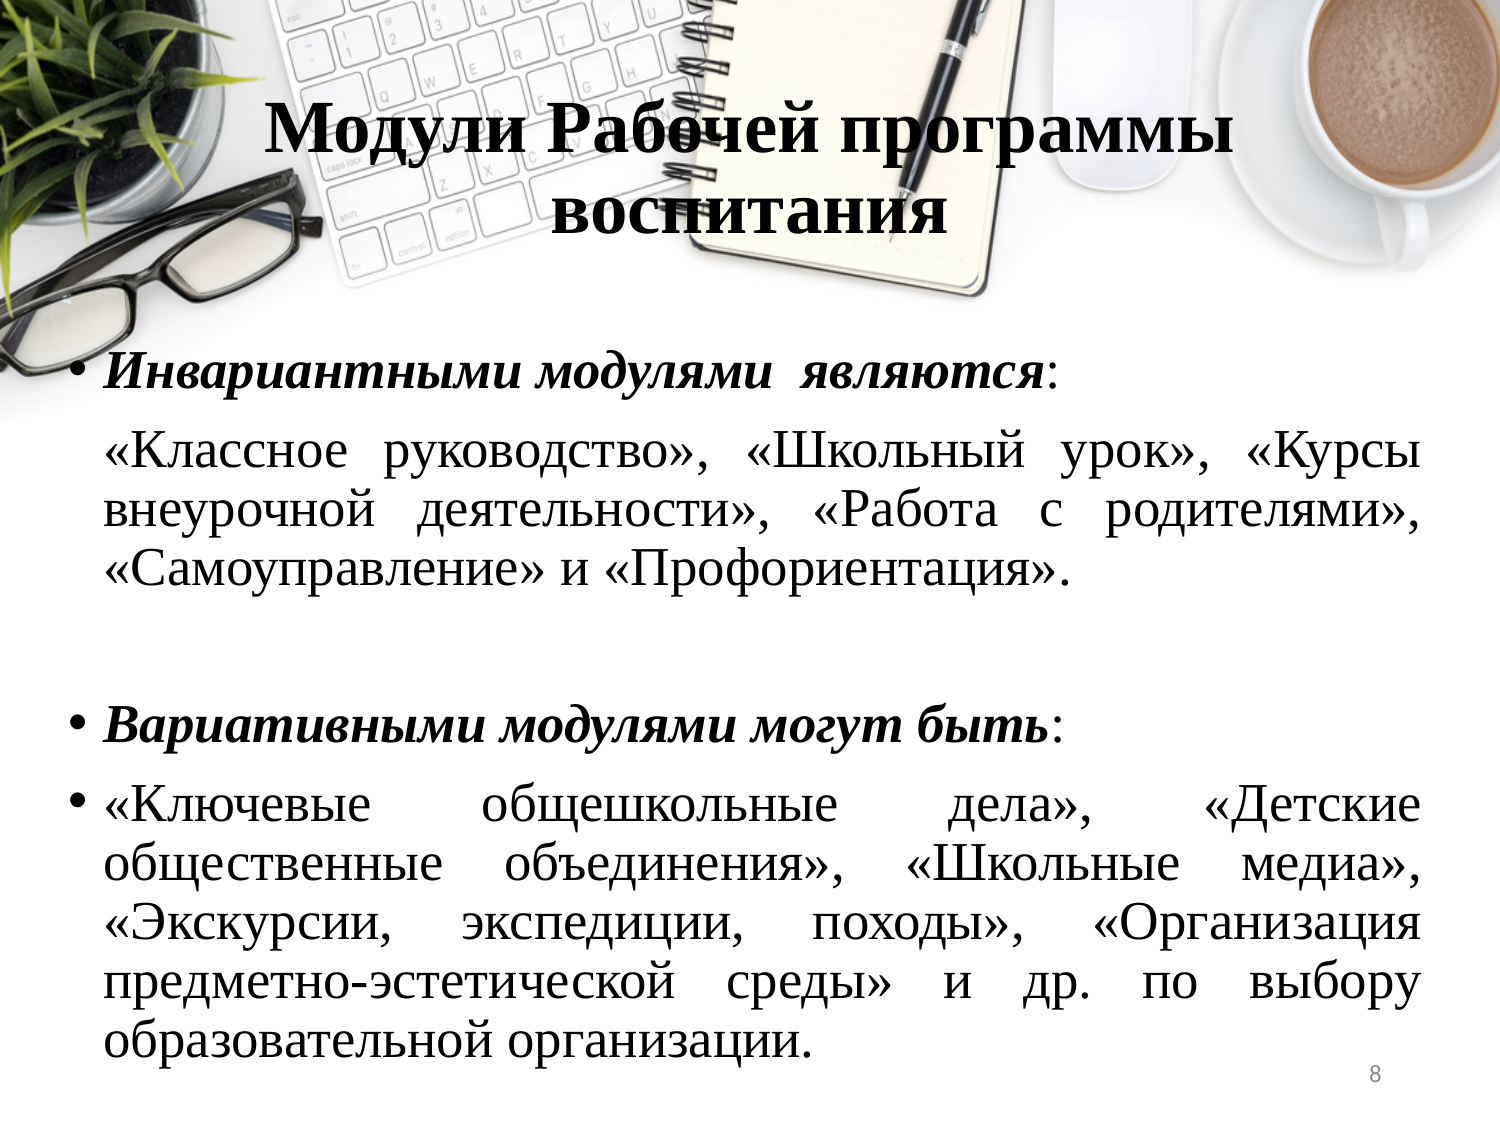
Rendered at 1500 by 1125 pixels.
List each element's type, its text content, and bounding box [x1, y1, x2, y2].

picture [0, 0, 1500, 1125]
slide_number 8 [1059, 1042, 1397, 1103]
list Инвариантными модулями являются: «Классное руководство», «Школьный урок», «Курсы внеурочной деятельности», «Работа с родителями», «Самоуправление» и «Профориентация». Вариативными модулями могут быть: «Ключевые общешкольные дела», «Детские общественные объединения», «Школьные медиа», «Экскурсии, экспедиции, походы», «Организация предметно-эстетической среды» и др. по выбору образовательной организации. [53, 249, 1438, 1080]
title Модули Рабочей программы воспитания [103, 59, 1397, 249]
